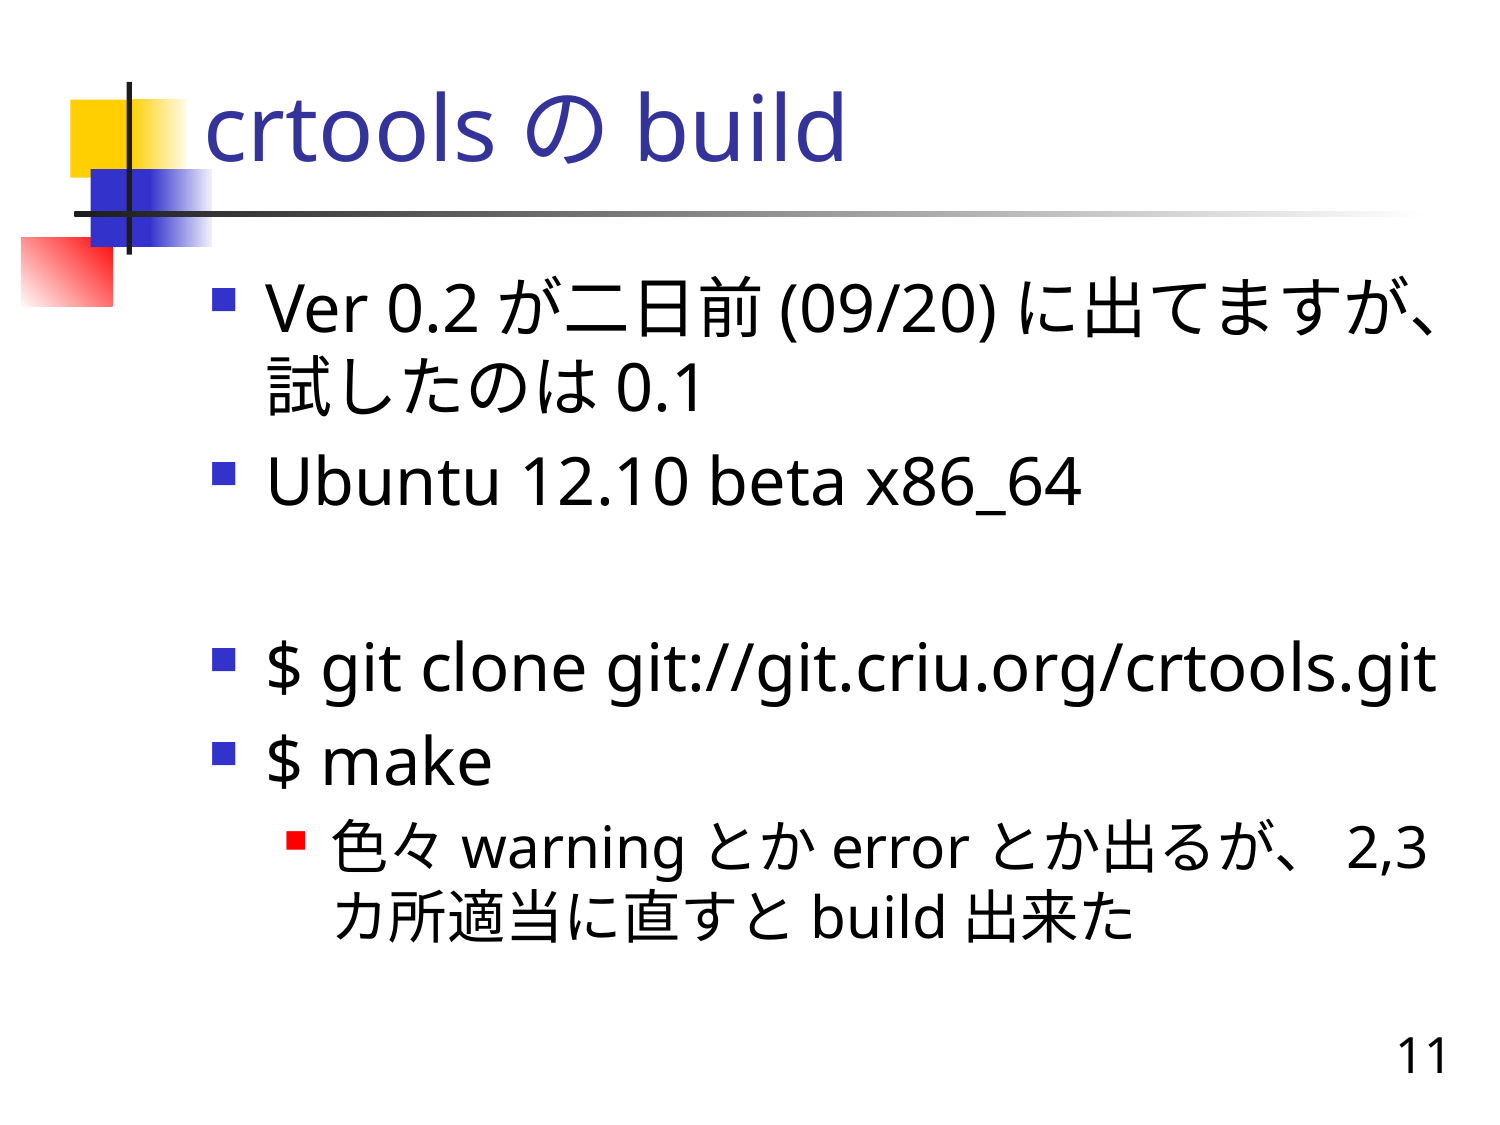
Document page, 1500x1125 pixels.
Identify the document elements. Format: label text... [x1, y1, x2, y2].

list Ver 0.2が二日前(09/20)に出てますが、試したのは0.1 Ubuntu 12.10 beta x86_64 $ git clone git://git.criu.org/crtools.git $ make 色々warningとかerrorとか出るが、2,3カ所適当に直すとbuild出来た [193, 257, 1470, 1007]
slide_number 11 [1154, 1023, 1468, 1100]
title crtoolsのbuild [188, 34, 1468, 188]
